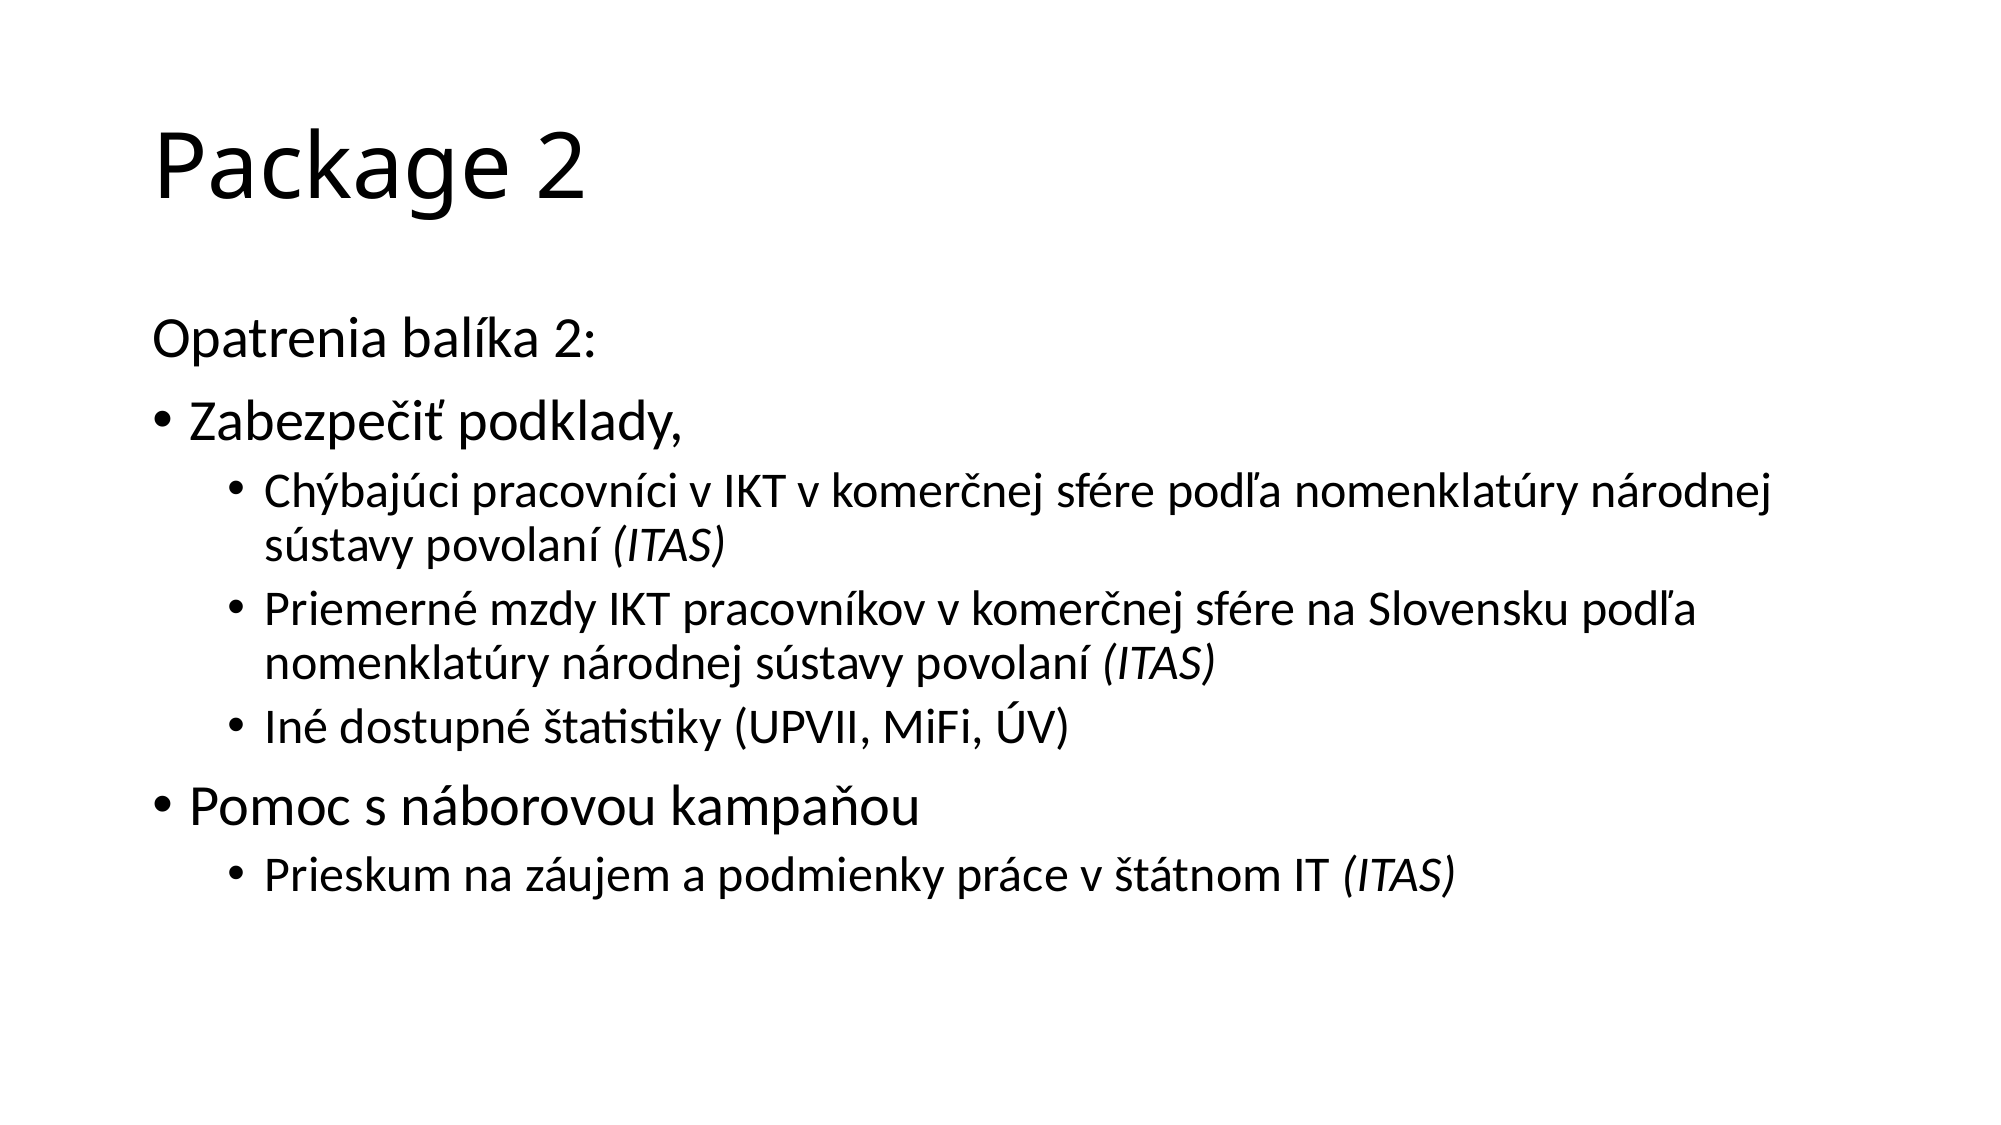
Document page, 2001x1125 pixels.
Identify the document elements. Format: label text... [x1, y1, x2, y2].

title Package 2 [137, 59, 1863, 278]
list Opatrenia balíka 2: Zabezpečiť podklady, Chýbajúci pracovníci v IKT v komerčnej sfére podľa nomenklatúry národnej sústavy povolaní (ITAS) Priemerné mzdy IKT pracovníkov v komerčnej sfére na Slovensku podľa nomenklatúry národnej sústavy povolaní (ITAS) Iné dostupné štatistiky (UPVII, MiFi, ÚV) Pomoc s náborovou kampaňou Prieskum na záujem a podmienky práce v štátnom IT (ITAS) [137, 299, 1863, 1014]
